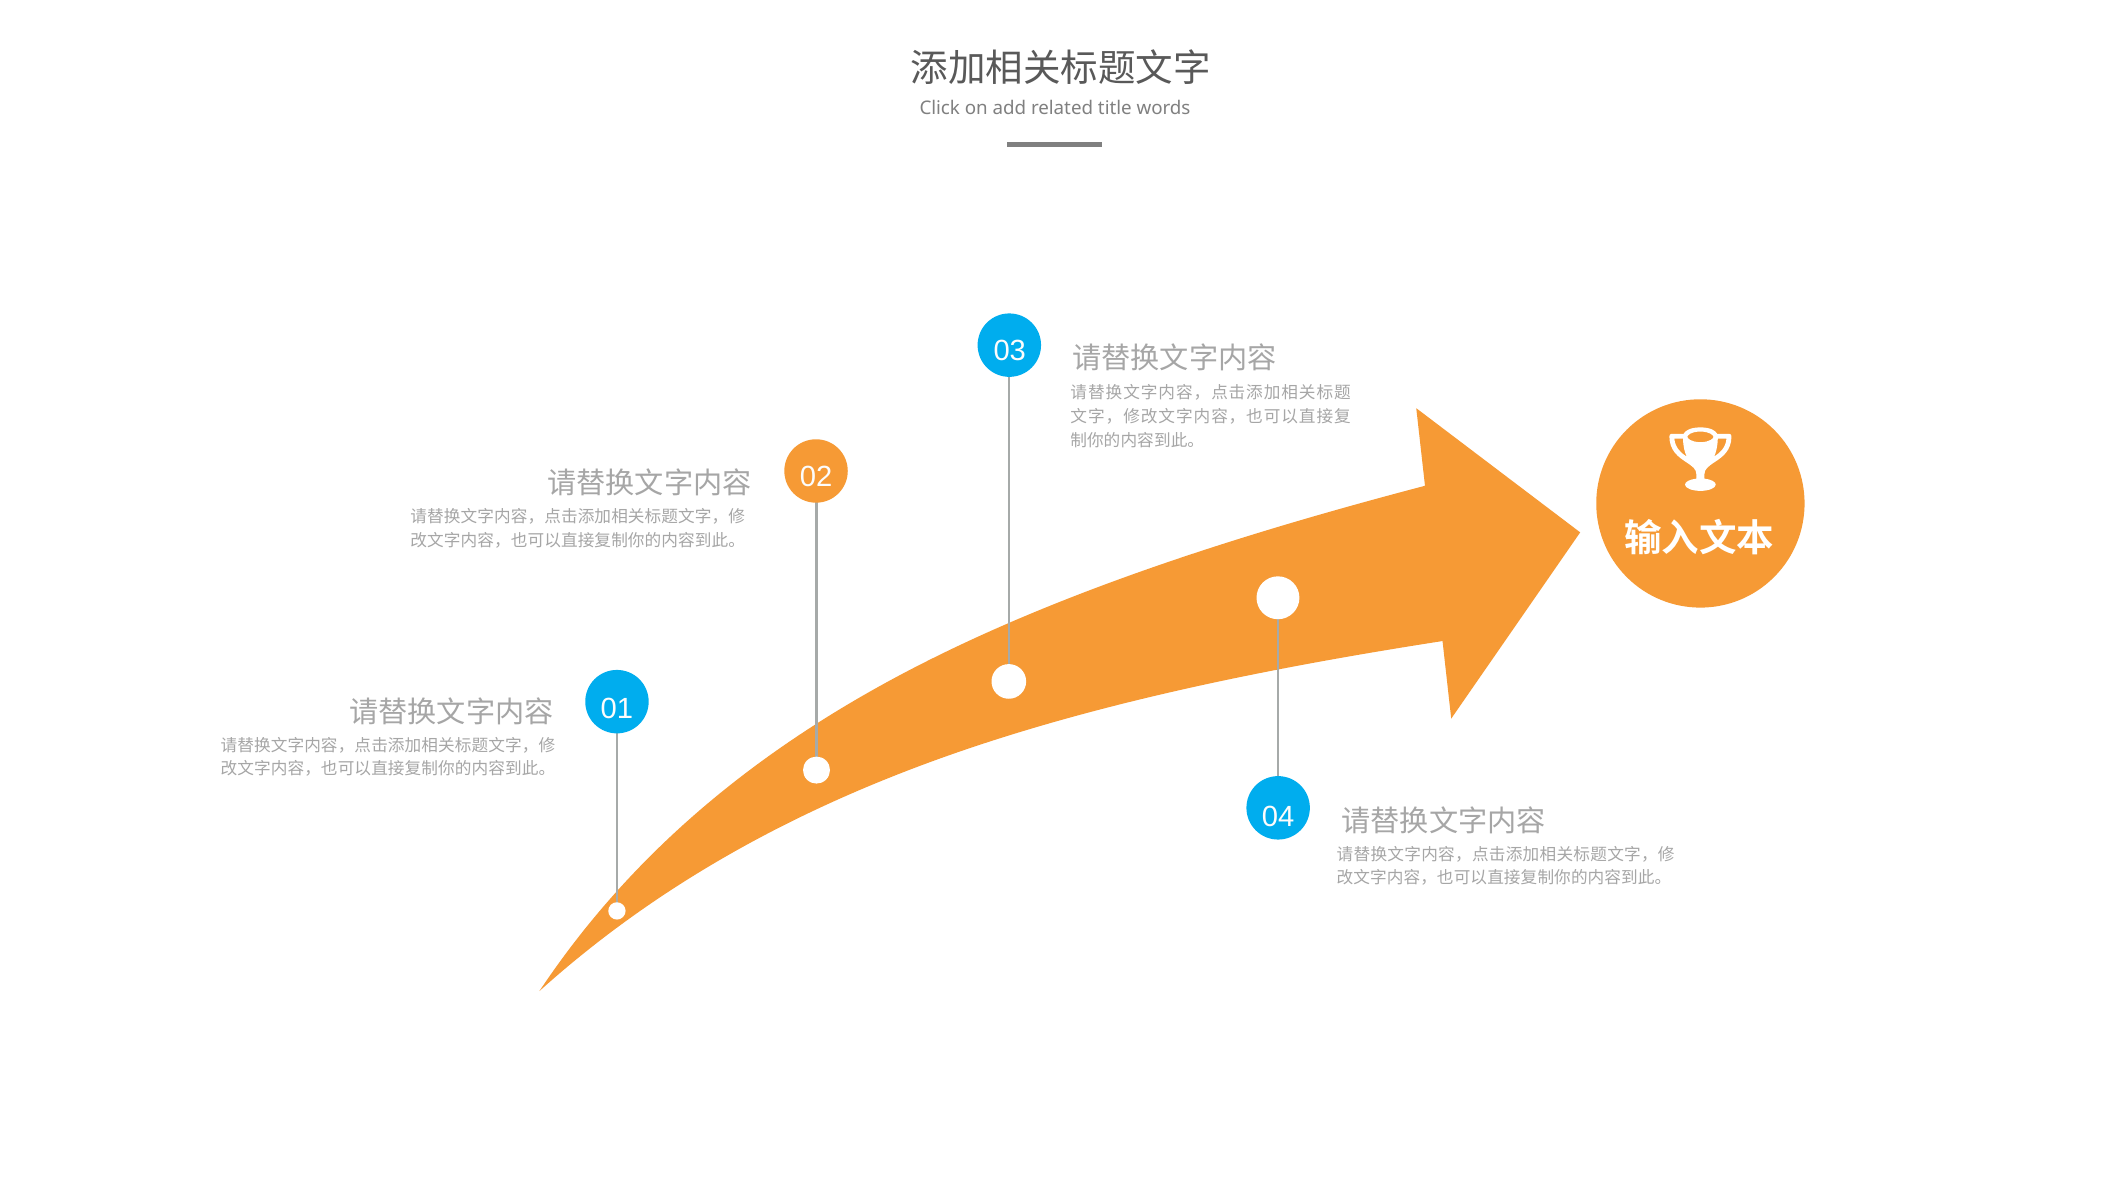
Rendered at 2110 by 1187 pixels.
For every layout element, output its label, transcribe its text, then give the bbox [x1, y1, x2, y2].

text_box [977, 313, 1042, 377]
text_box 输入文本 [1622, 499, 1776, 561]
text_box 01 [597, 680, 637, 727]
text_box 请替换文字内容，点击添加相关标题文字，修改文字内容，也可以直接复制你的内容到此。 [1070, 378, 1352, 451]
text_box [608, 902, 626, 920]
text_box 请替换文字内容 [1341, 795, 1562, 838]
text_box [1596, 399, 1805, 608]
text_box [1261, 835, 1295, 840]
text_box [1256, 576, 1300, 620]
text_box 添加相关标题文字 [877, 37, 1245, 95]
text_box [1246, 776, 1310, 833]
text_box [539, 408, 1581, 992]
text_box Click on add related title words [877, 89, 1232, 124]
text_box 请替换文字内容，点击添加相关标题文字，修改文字内容，也可以直接复制你的内容到此。 [216, 730, 556, 779]
text_box 请替换文字内容 [494, 457, 752, 500]
text_box 03 [990, 321, 1030, 369]
text_box 请替换文字内容 [315, 686, 554, 729]
text_box [585, 669, 649, 734]
text_box 02 [796, 447, 836, 495]
text_box 请替换文字内容 [1072, 332, 1293, 375]
text_box [803, 756, 831, 784]
text_box [784, 439, 848, 503]
text_box [1669, 427, 1732, 491]
text_box 请替换文字内容，点击添加相关标题文字，修改文字内容，也可以直接复制你的内容到此。 [406, 501, 746, 550]
text_box 04 [1258, 787, 1298, 835]
text_box 请替换文字内容，点击添加相关标题文字，修改文字内容，也可以直接复制你的内容到此。 [1336, 839, 1676, 888]
text_box [991, 664, 1027, 699]
